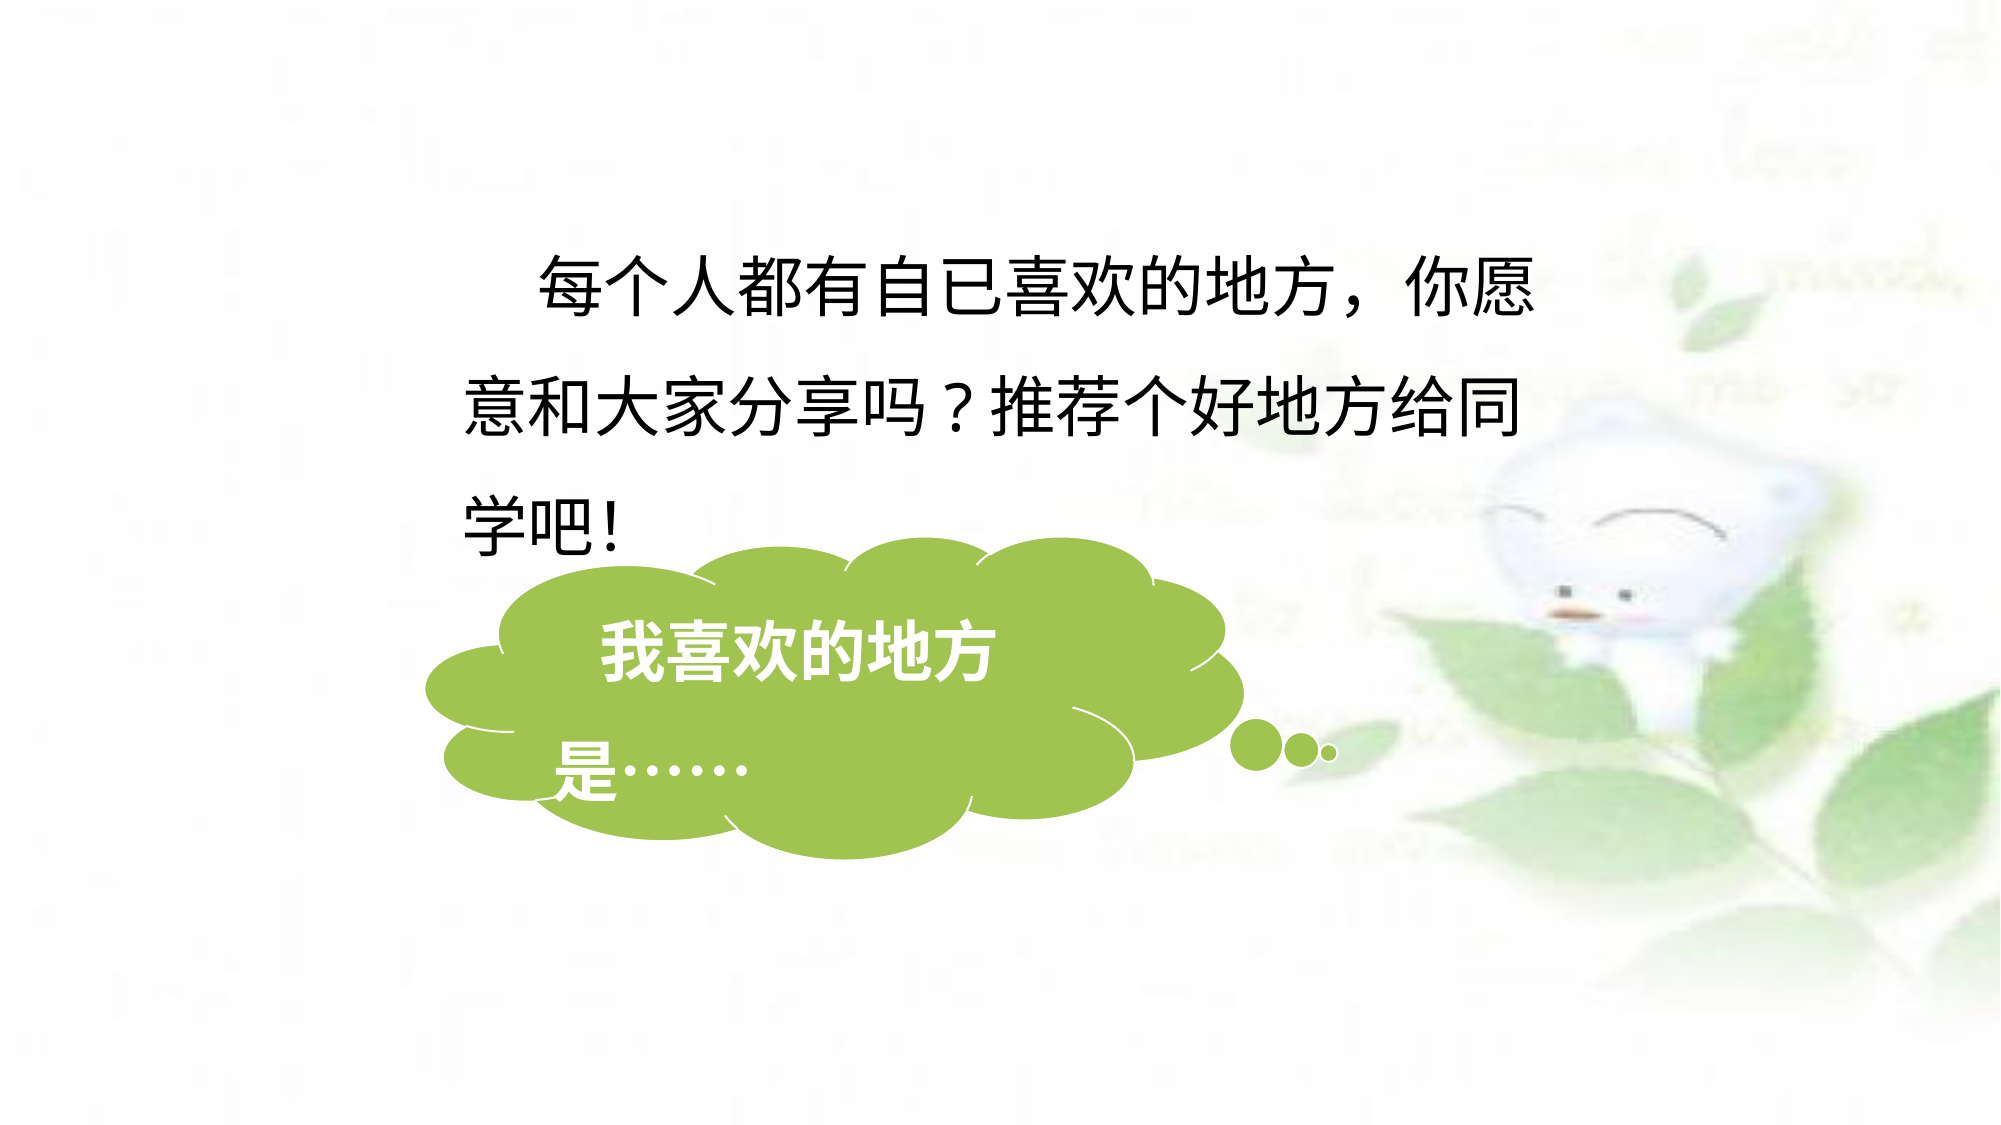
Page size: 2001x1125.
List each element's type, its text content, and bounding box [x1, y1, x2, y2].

picture [0, 0, 2001, 1125]
text_box 我喜欢的地方是…… [1228, 716, 1339, 773]
text_box 每个人都有自已喜欢的地方，你愿意和大家分享吗?推荐个好地方给同学吧！ [446, 197, 1577, 572]
text_box 我喜欢的地方是…… [423, 535, 1247, 862]
